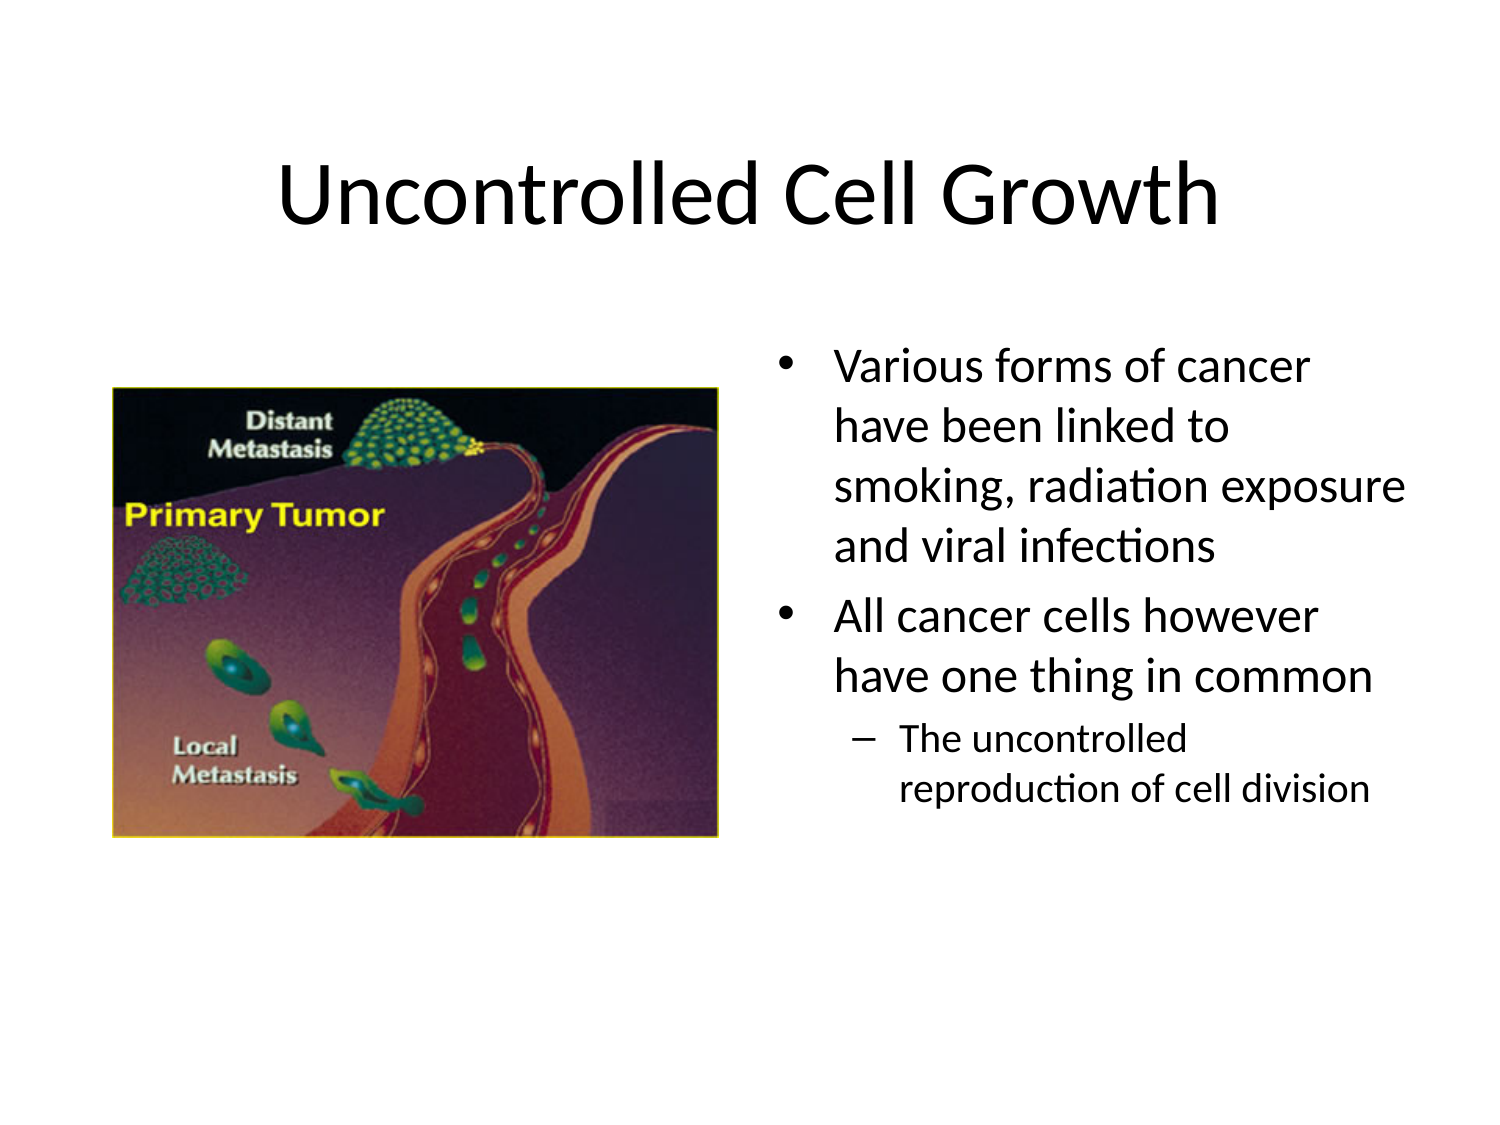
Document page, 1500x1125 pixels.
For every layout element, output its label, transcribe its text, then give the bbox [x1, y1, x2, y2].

list Various forms of cancer have been linked to smoking, radiation exposure and viral infections All cancer cells however have one thing in common The uncontrolled reproduction of cell division [762, 324, 1425, 963]
picture [112, 387, 719, 838]
title Uncontrolled Cell Growth [75, 75, 1425, 300]
